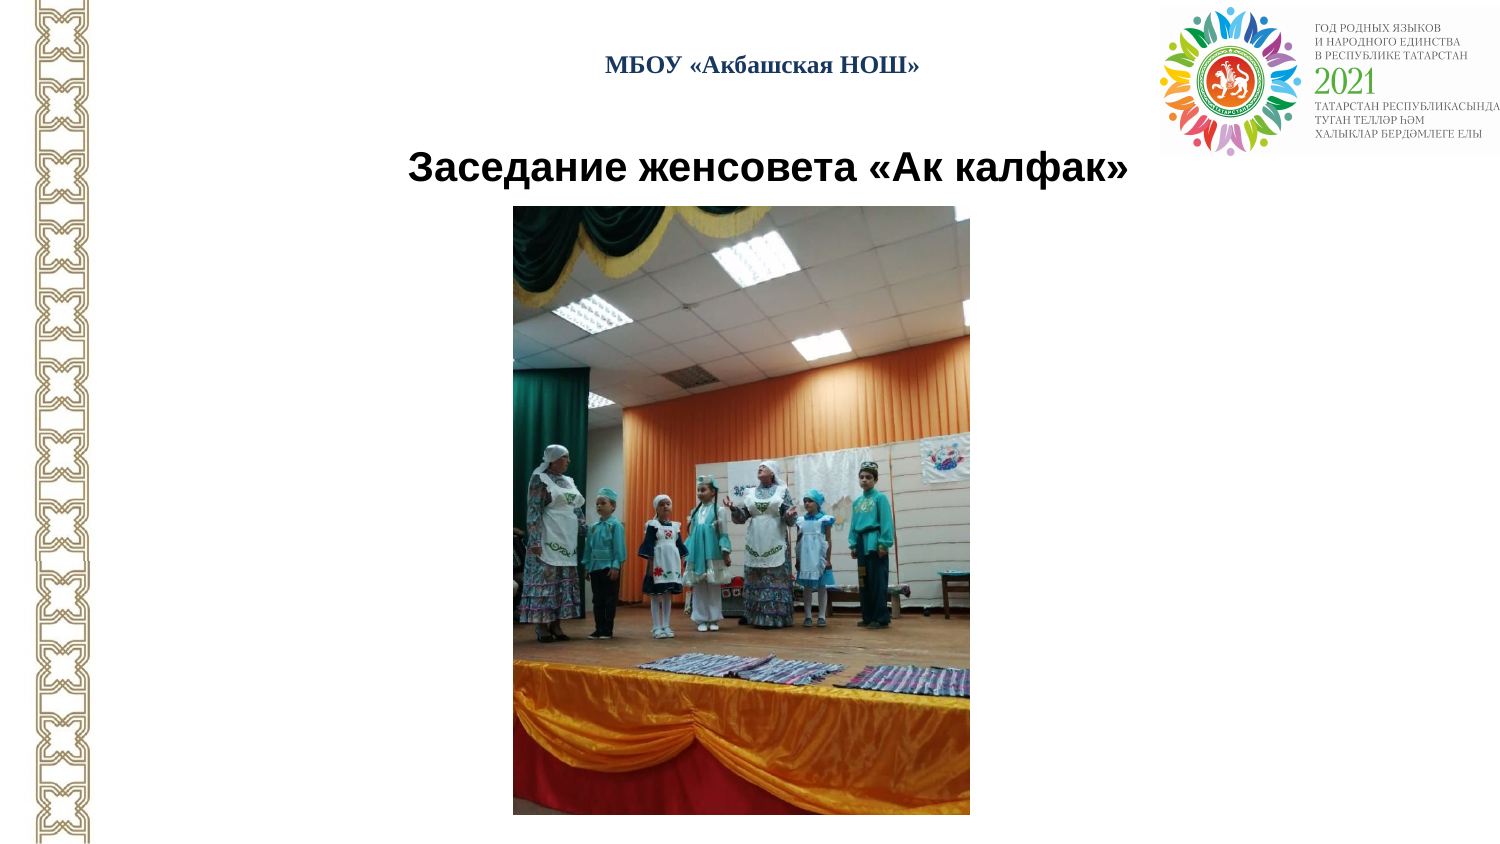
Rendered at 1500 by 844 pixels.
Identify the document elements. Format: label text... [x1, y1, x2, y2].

text_box МБОУ «Акбашская НОШ» [100, 40, 1155, 87]
slide_number 1 [1149, 1, 1500, 40]
picture [0, 0, 1500, 844]
title Заседание женсовета «Ак калфак» [153, 105, 1384, 198]
